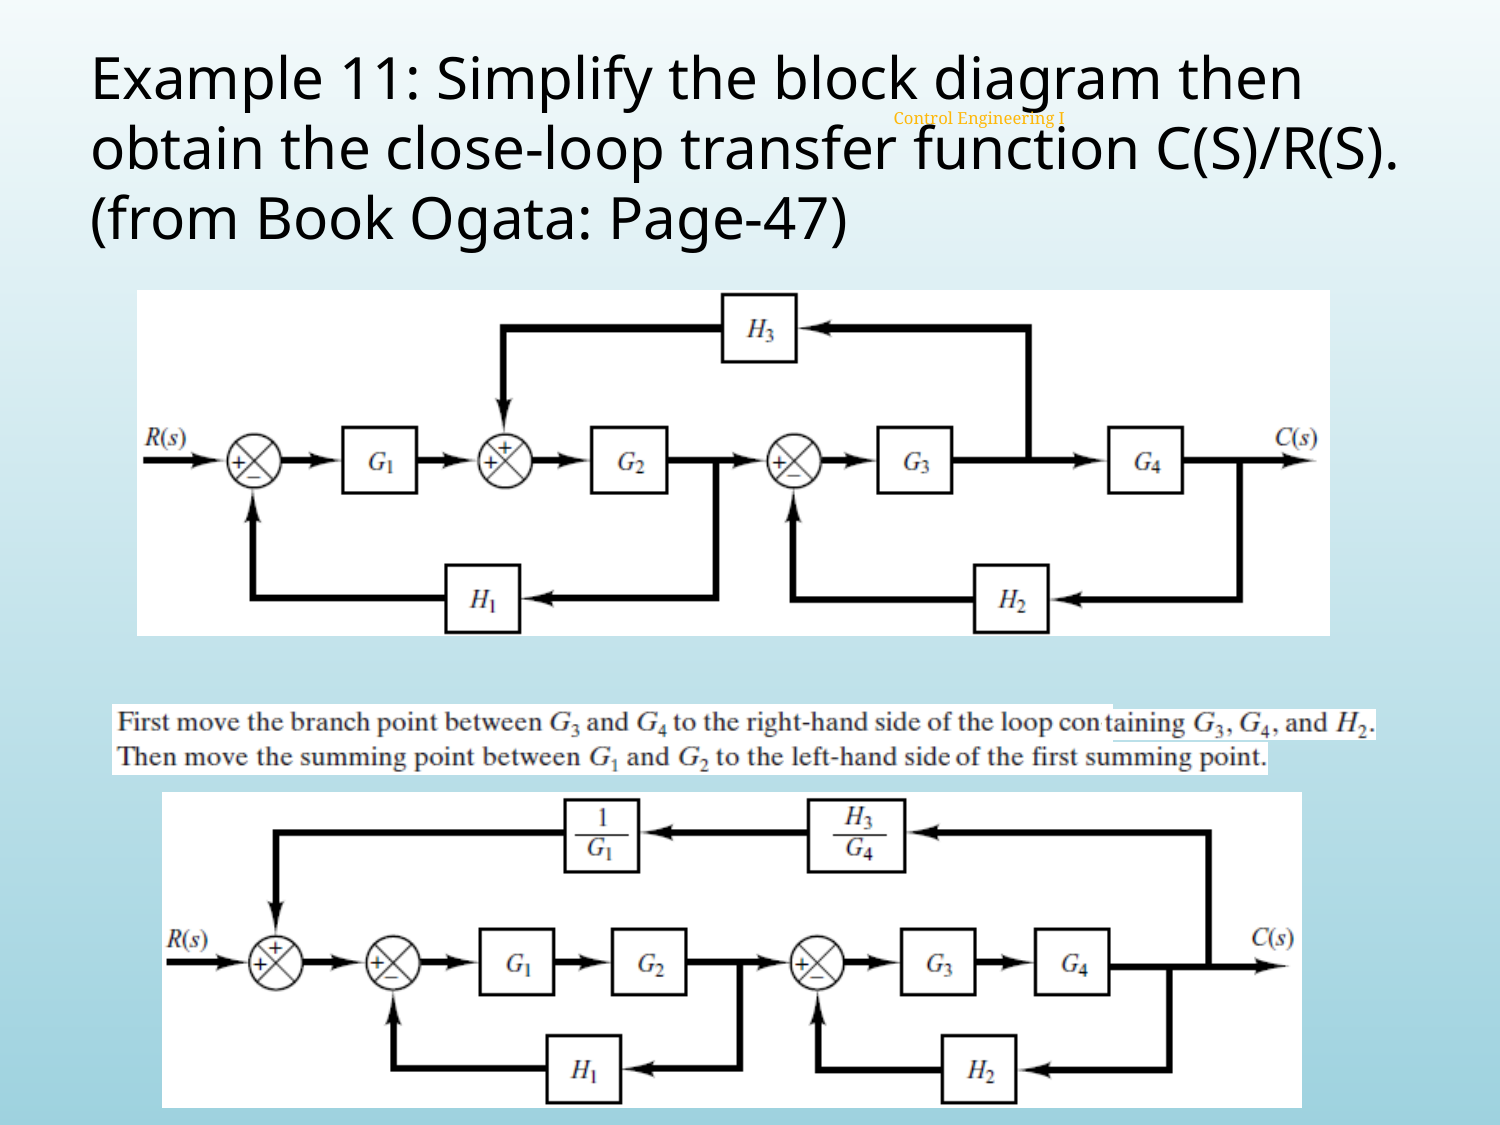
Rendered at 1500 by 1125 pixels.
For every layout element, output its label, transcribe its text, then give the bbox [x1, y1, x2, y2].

title Example 11: Simplify the block diagram then obtain the close-loop transfer function C(S)/R(S). (from Book Ogata: Page-47) [75, 24, 1438, 268]
footer Control Engineering I [862, 100, 1080, 176]
picture [137, 290, 1330, 637]
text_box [111, 703, 1377, 776]
picture [162, 792, 1303, 1108]
